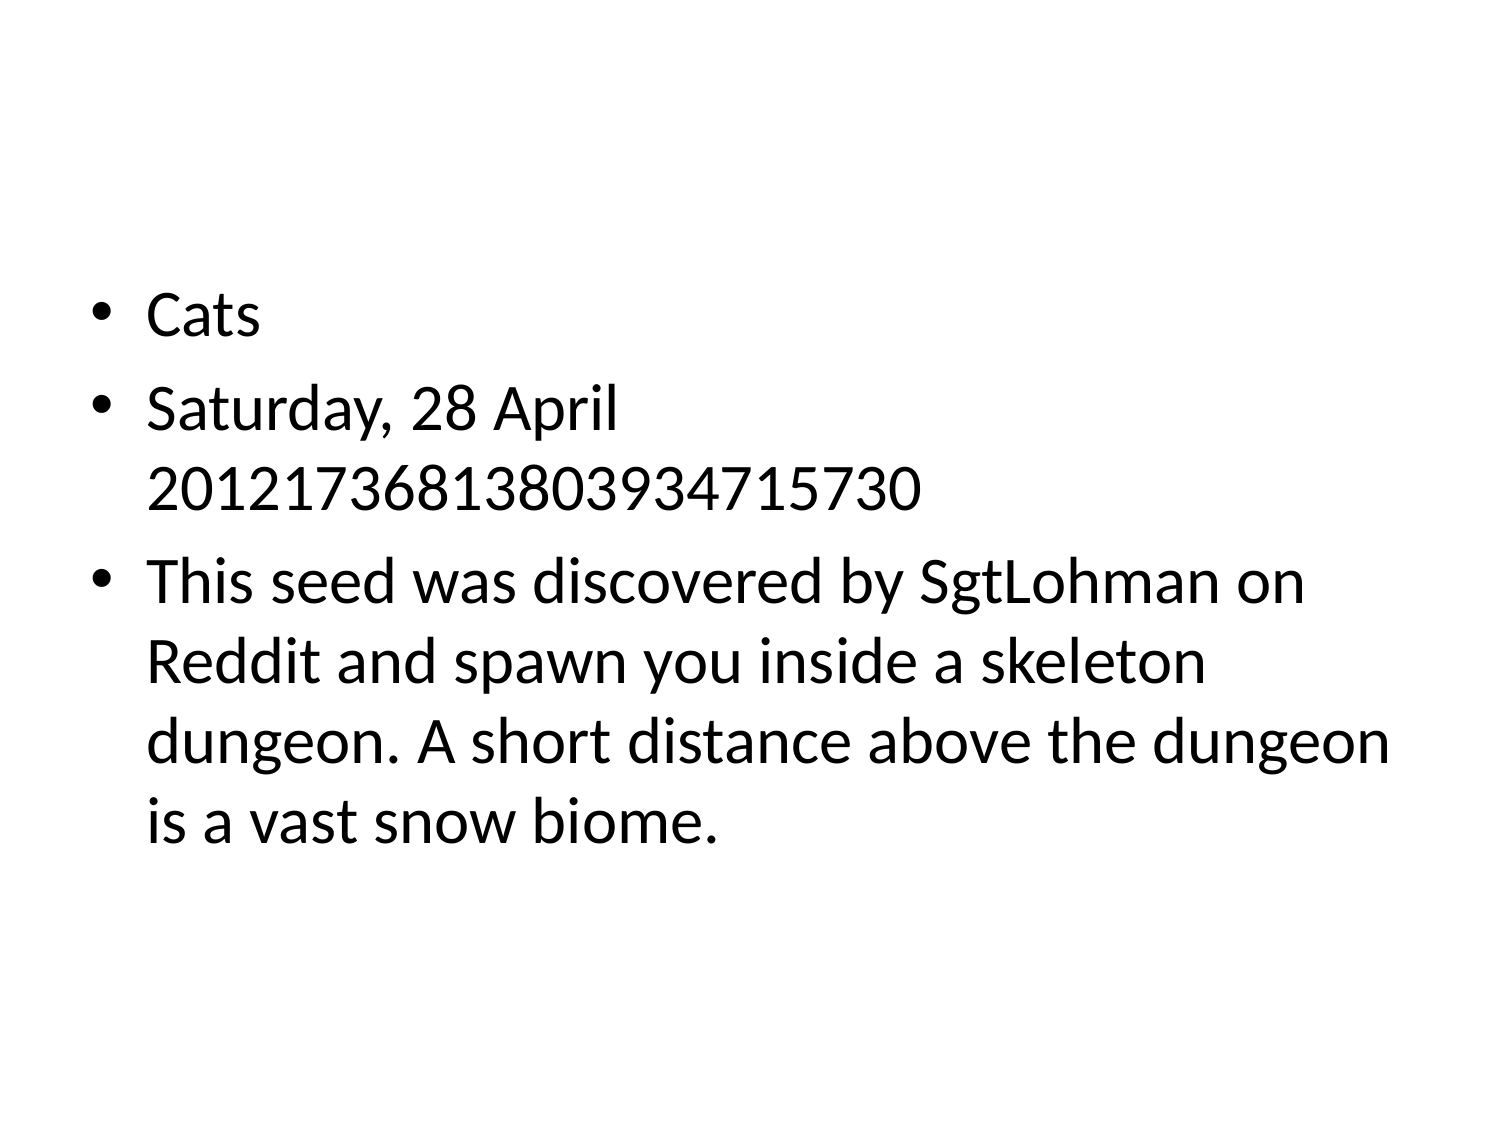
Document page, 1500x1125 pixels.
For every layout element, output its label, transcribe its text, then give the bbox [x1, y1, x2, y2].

list Cats Saturday, 28 April 20121736813803934715730 This seed was discovered by SgtLohman on Reddit and spawn you inside a skeleton dungeon. A short distance above the dungeon is a vast snow biome. [75, 262, 1425, 1005]
